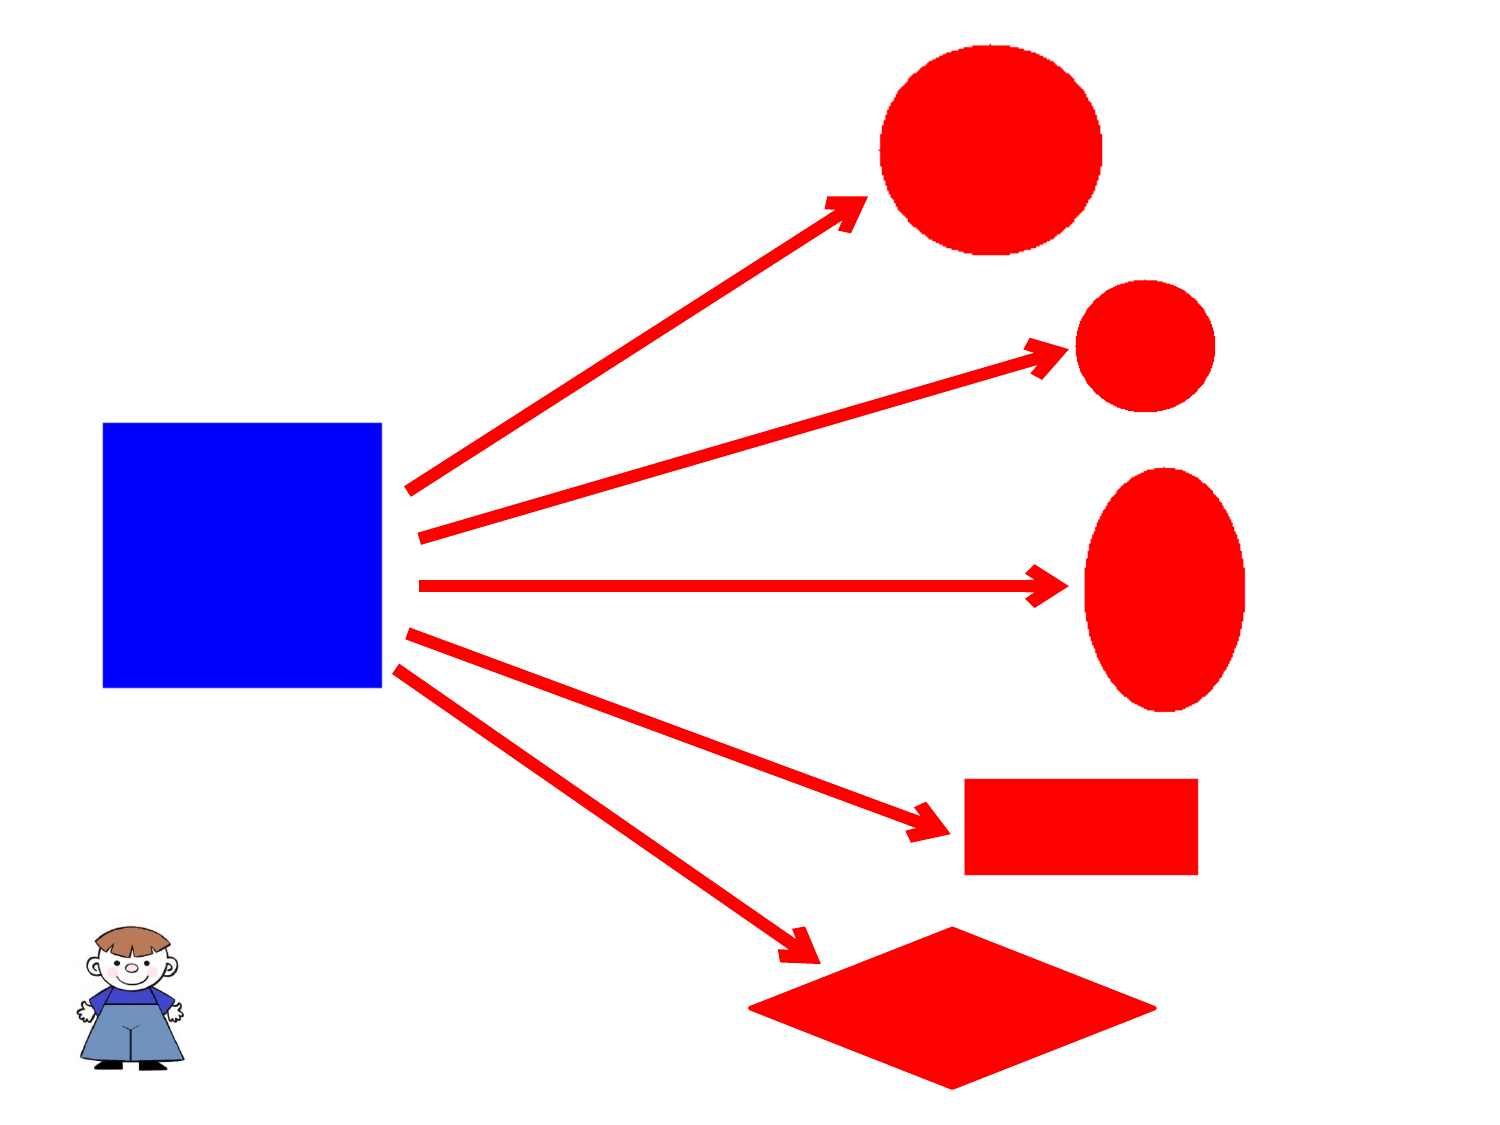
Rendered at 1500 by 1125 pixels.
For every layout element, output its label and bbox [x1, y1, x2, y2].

picture [1080, 455, 1253, 726]
picture [867, 42, 1115, 269]
text_box [418, 348, 1070, 540]
text_box [407, 633, 951, 835]
picture [70, 925, 188, 1074]
picture [100, 420, 387, 693]
text_box [395, 668, 822, 965]
picture [962, 774, 1201, 878]
text_box [747, 926, 1157, 1090]
picture [1068, 278, 1223, 420]
text_box [407, 196, 869, 492]
